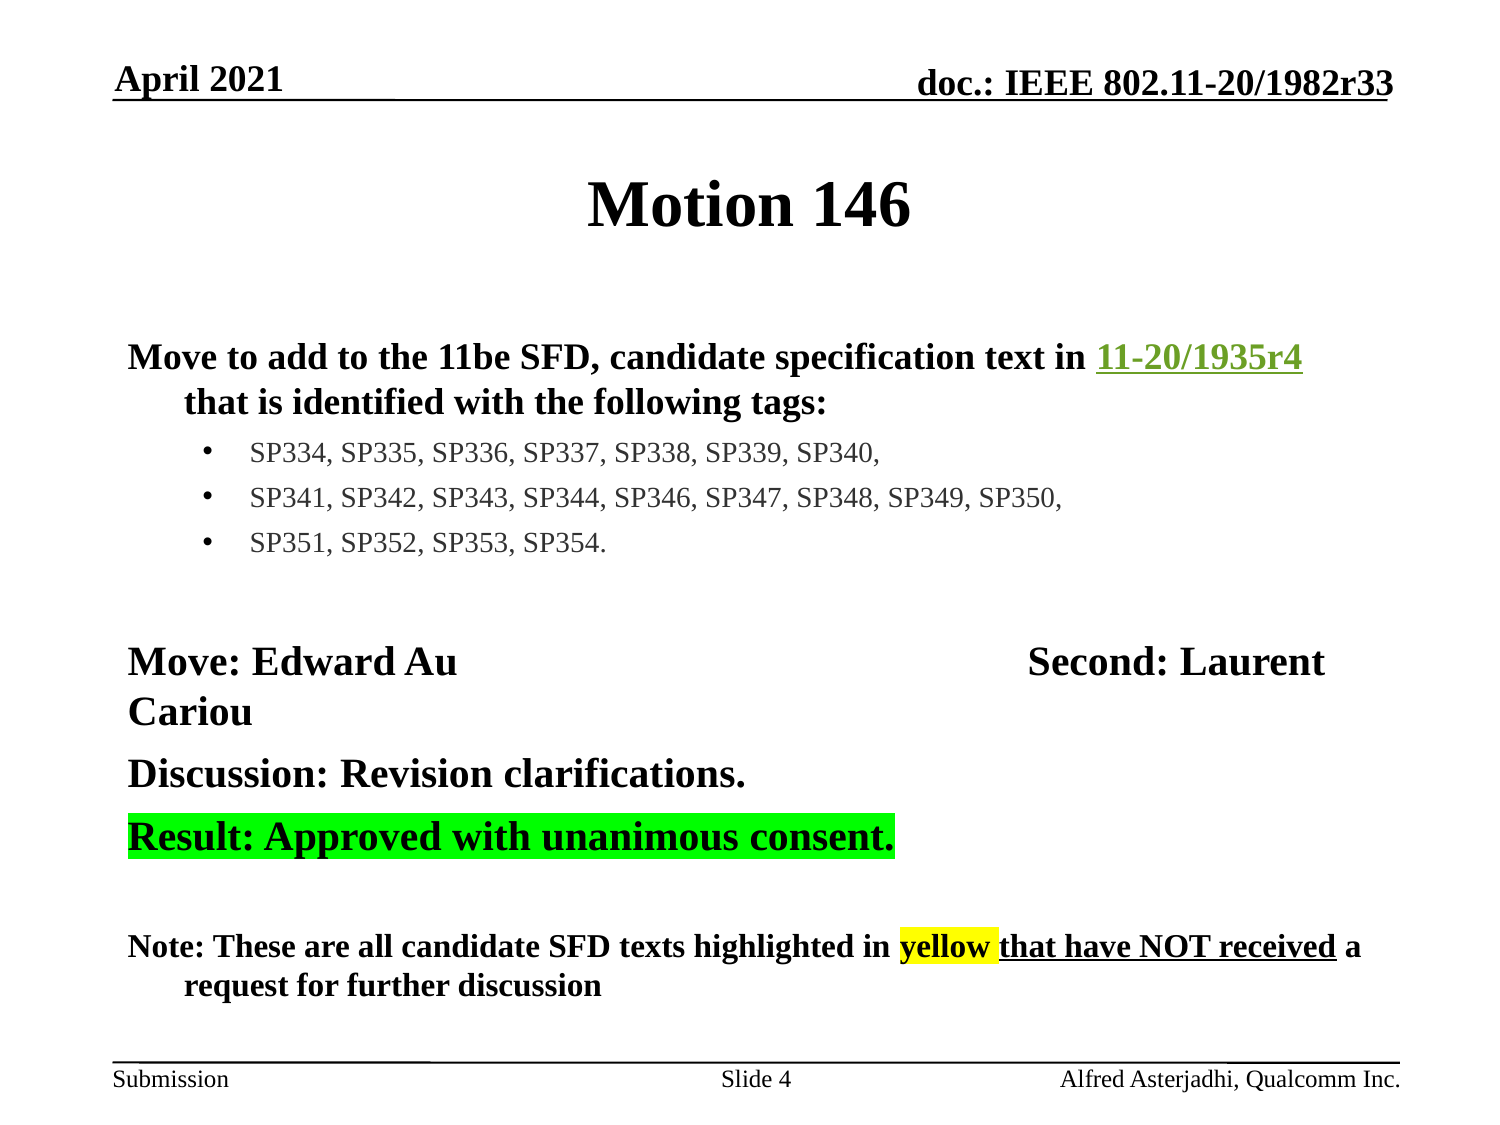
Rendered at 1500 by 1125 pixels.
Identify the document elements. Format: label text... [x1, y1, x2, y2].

slide_number Slide 4 [712, 1061, 800, 1123]
footer Alfred Asterjadhi, Qualcomm Inc. [878, 1061, 1402, 1093]
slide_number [114, 54, 423, 100]
list Move to add to the 11be SFD, candidate specification text in 11-20/1935r4 that is identified with the following tags: SP334, SP335, SP336, SP337, SP338, SP339, SP340, SP341, SP342, SP343, SP344, SP346, SP347, SP348, SP349, SP350, SP351, SP352, SP353, SP354. Move: Edward Au Second: Laurent Cariou Discussion: Revision clarifications. Result: Approved with unanimous consent. Note: These are all candidate SFD texts highlighted in yellow that have NOT received a request for further discussion [112, 324, 1388, 1063]
title Motion 146 [112, 112, 1388, 288]
